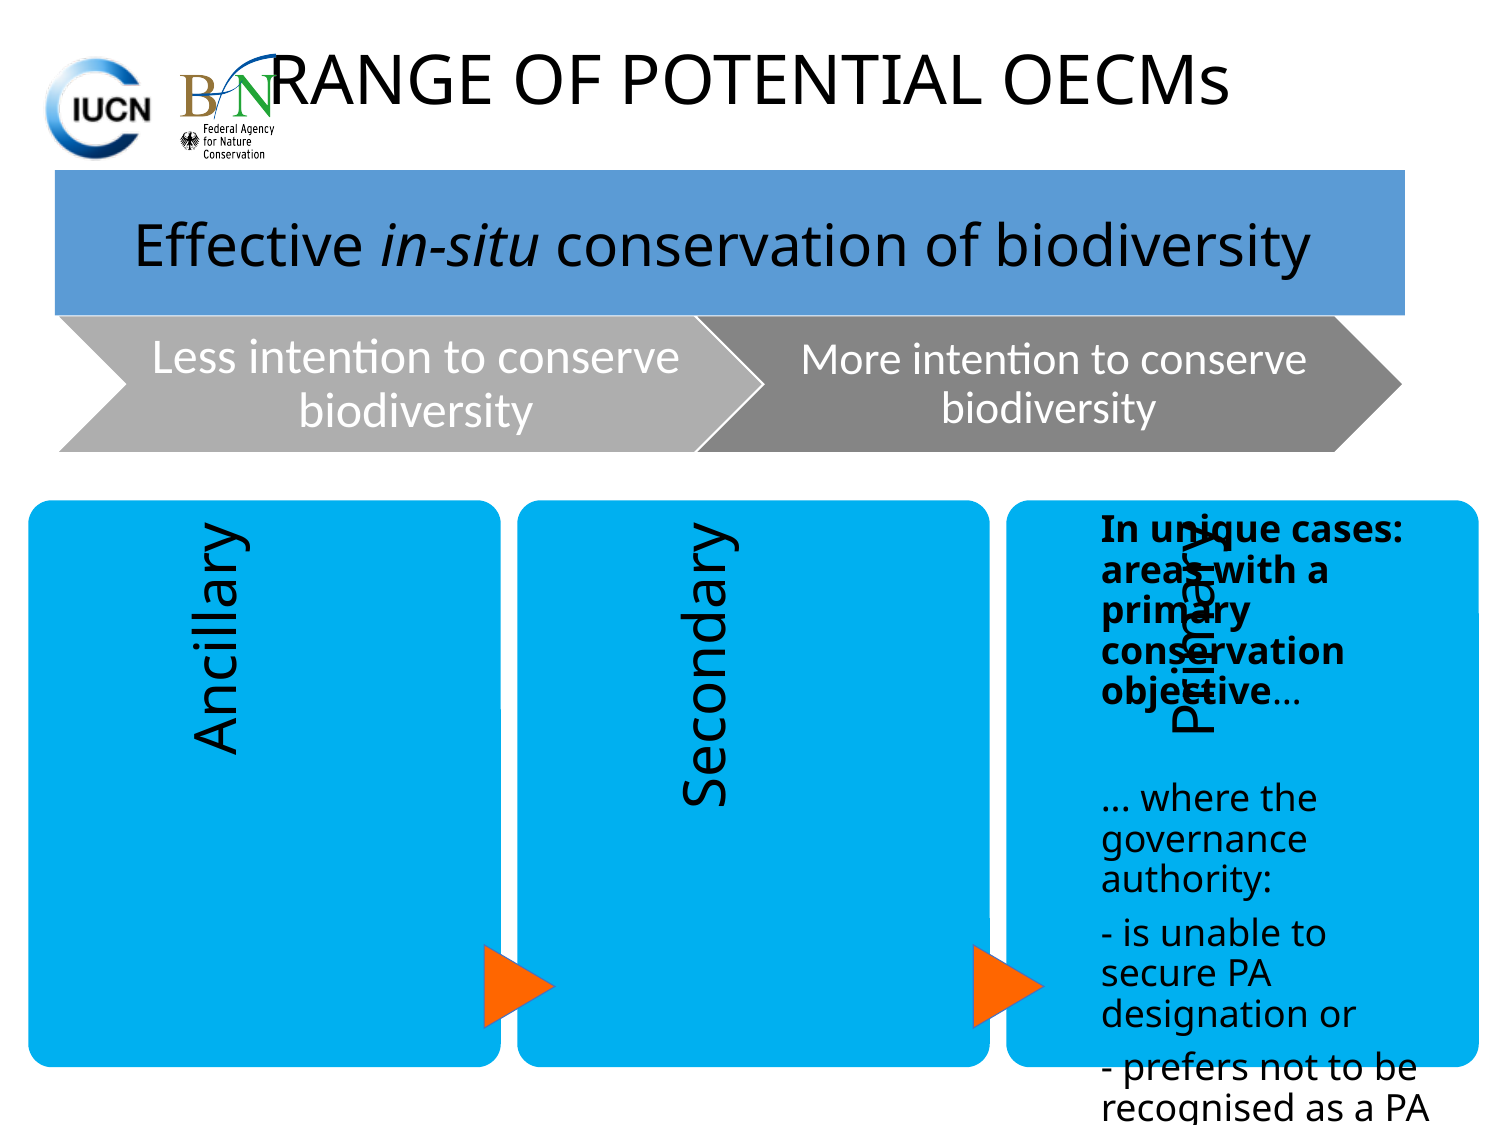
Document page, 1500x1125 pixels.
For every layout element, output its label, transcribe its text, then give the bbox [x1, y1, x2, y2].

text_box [54, 316, 1405, 454]
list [28, 442, 1479, 1125]
title RANGE OF POTENTIAL OECMs [75, 0, 1425, 177]
picture [22, 1, 363, 193]
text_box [54, 177, 1405, 316]
text_box Effective in-situ conservation of biodiversity [363, 170, 1405, 177]
